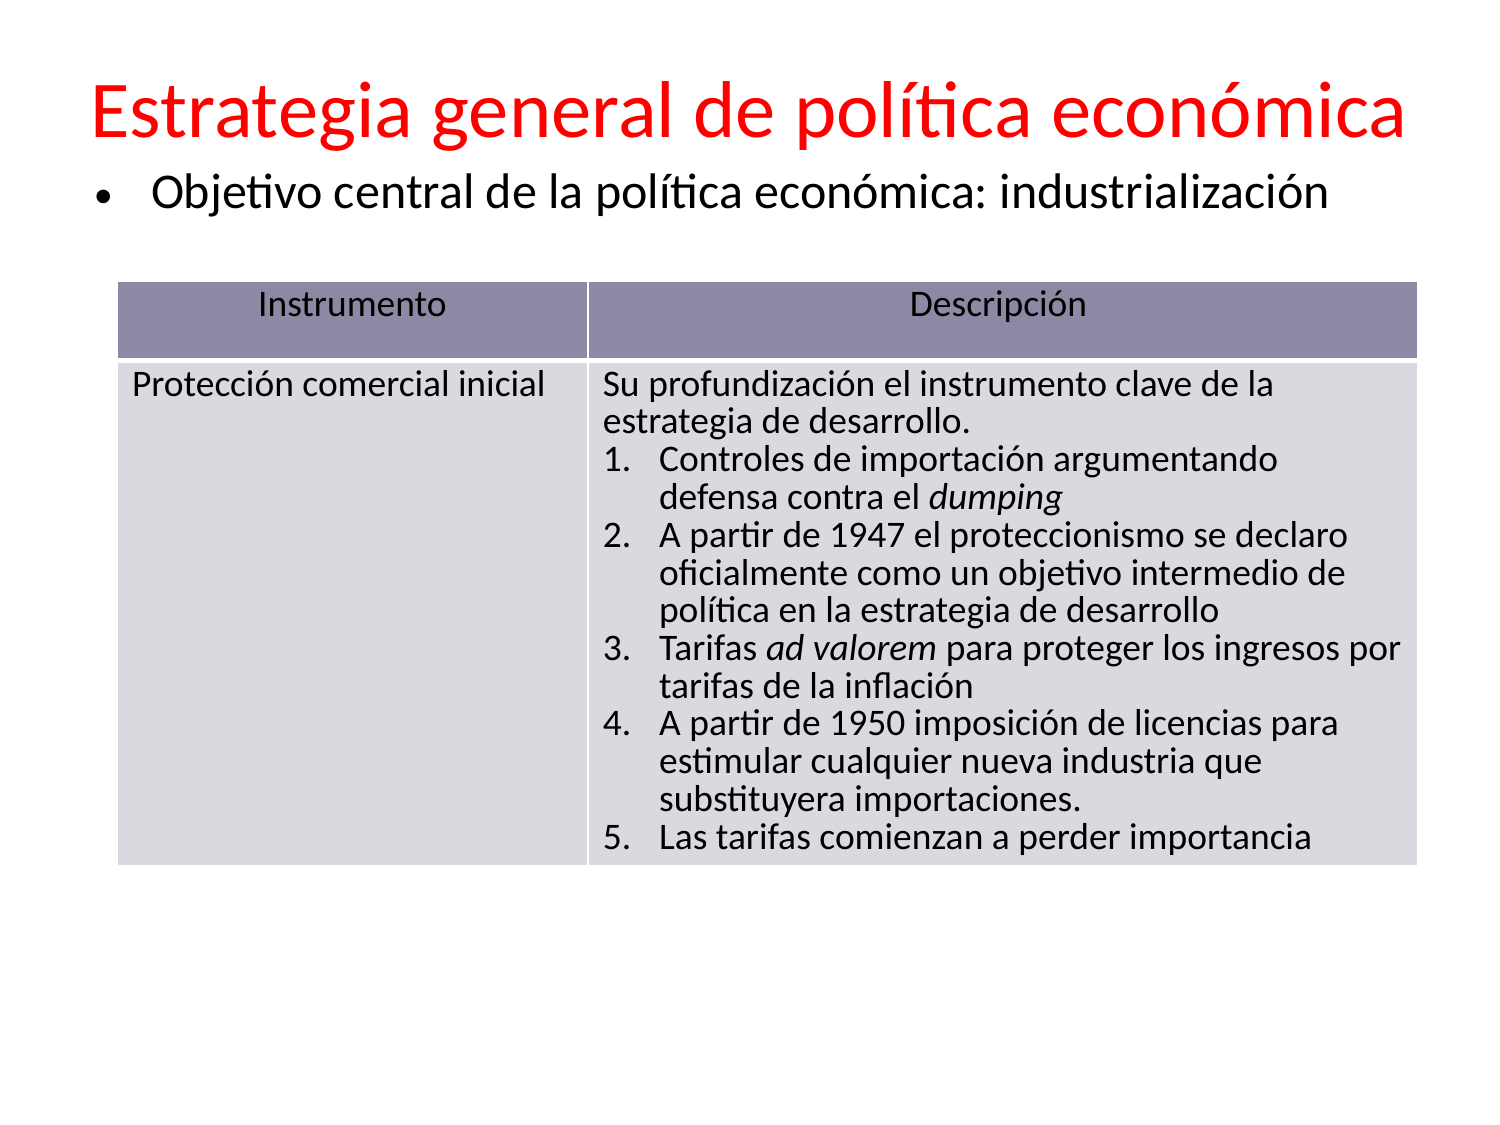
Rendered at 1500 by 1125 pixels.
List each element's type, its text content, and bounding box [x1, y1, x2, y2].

table_cell Su profundización el instrumento clave de la estrategia de desarrollo. Controles de importación argumentando defensa contra el dumping A partir de 1947 el proteccionismo se declaro oficialmente como un objetivo intermedio de política en la estrategia de desarrollo Tarifas ad valorem para proteger los ingresos por tarifas de la inflación A partir de 1950 imposición de licencias para estimular cualquier nueva industria que substituyera importaciones. Las tarifas comienzan a perder importancia [589, 363, 1417, 865]
table_header Instrumento [118, 282, 587, 358]
list Objetivo central de la política económica: industrialización [79, 164, 1430, 258]
table_header Descripción [589, 282, 1417, 358]
table_cell Protección comercial inicial [118, 363, 587, 865]
title Estrategia general de política económica [0, 11, 1500, 200]
